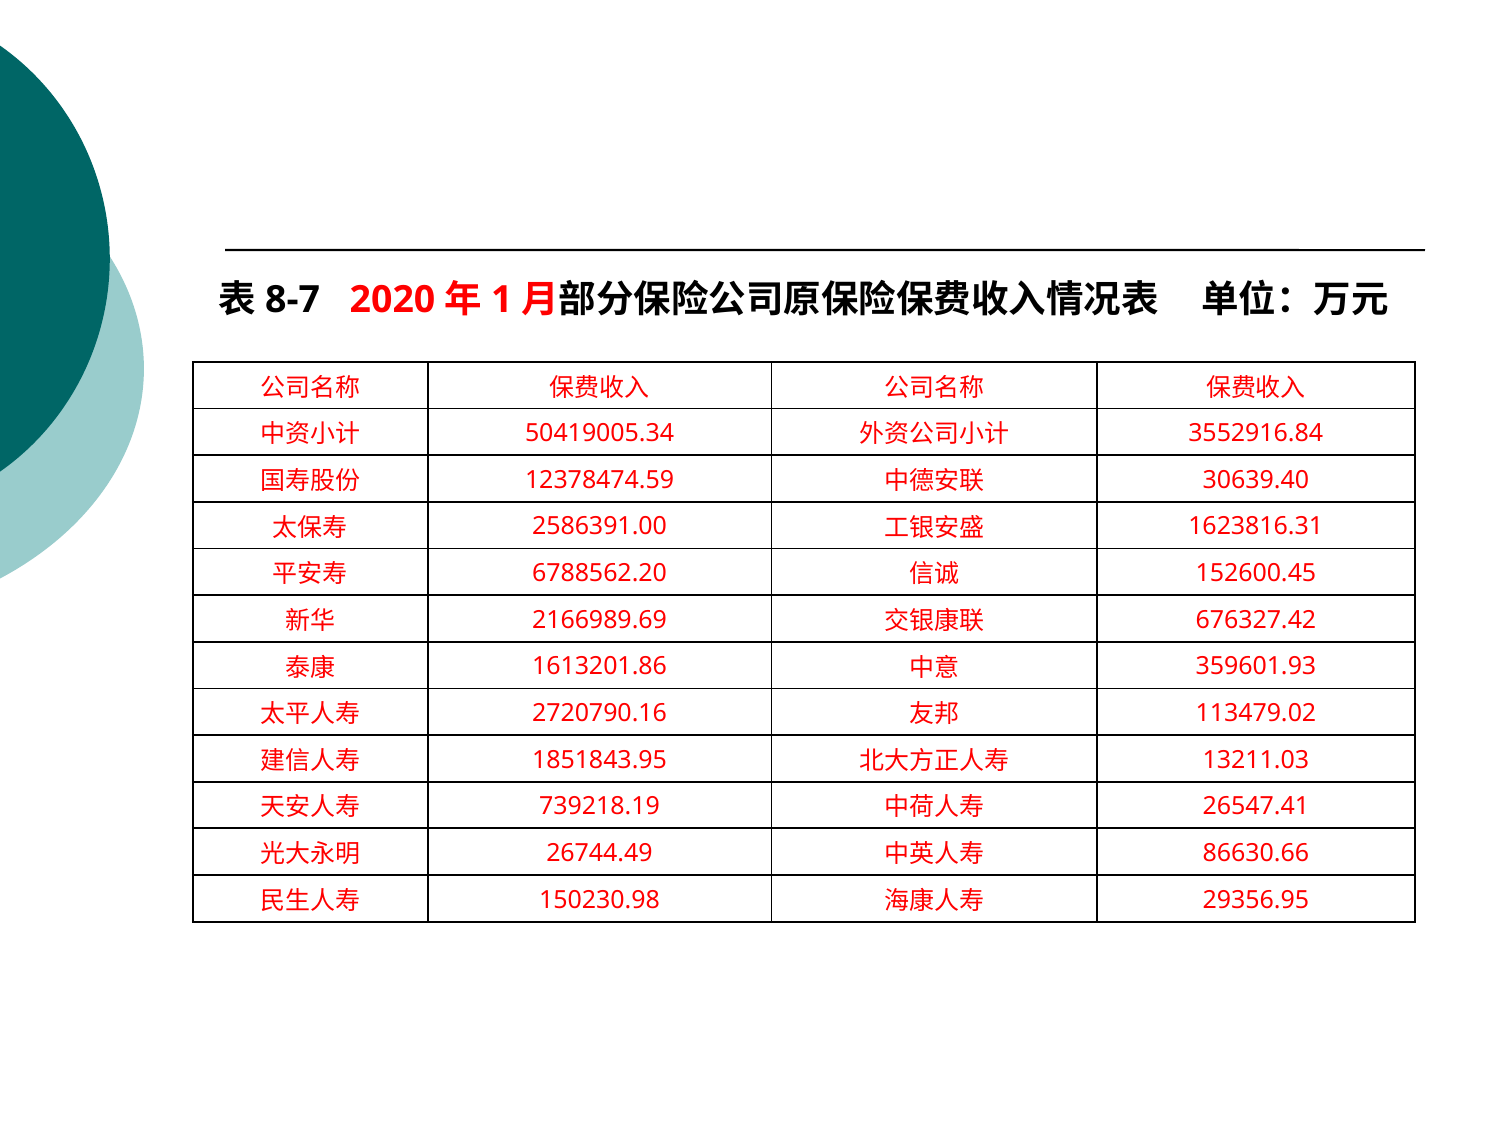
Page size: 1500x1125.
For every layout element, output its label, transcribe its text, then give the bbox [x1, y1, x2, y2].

table_cell 海康人寿 [772, 876, 1096, 921]
table_cell 新华 [194, 596, 427, 641]
table_cell 152600.45 [1098, 549, 1414, 594]
table_cell 中英人寿 [772, 829, 1096, 874]
table_cell 359601.93 [1098, 643, 1414, 688]
table_cell 6788562.20 [429, 549, 771, 594]
table_header 保费收入 [1098, 363, 1414, 408]
table_cell 中荷人寿 [772, 783, 1096, 827]
table_cell 113479.02 [1098, 689, 1414, 734]
table_cell 86630.66 [1098, 829, 1414, 874]
text_box 表8-7 2020年1月部分保险公司原保险保费收入情况表 单位：万元 [159, 267, 1449, 336]
table_cell 1851843.95 [429, 736, 771, 781]
table_cell 150230.98 [429, 876, 771, 921]
table_header 公司名称 [772, 363, 1096, 408]
table_cell 中德安联 [772, 456, 1096, 501]
table_cell 友邦 [772, 689, 1096, 734]
table_cell 26547.41 [1098, 783, 1414, 827]
table_cell 天安人寿 [194, 783, 427, 827]
table_cell 26744.49 [429, 829, 771, 874]
table_cell 交银康联 [772, 596, 1096, 641]
table_cell 平安寿 [194, 549, 427, 594]
table_header 公司名称 [194, 363, 427, 408]
table_cell 2720790.16 [429, 689, 771, 734]
table_cell 1613201.86 [429, 643, 771, 688]
table_cell 外资公司小计 [772, 409, 1096, 454]
table_cell 光大永明 [194, 829, 427, 874]
table_cell 国寿股份 [194, 456, 427, 501]
table_cell 2586391.00 [429, 503, 771, 548]
table_cell 13211.03 [1098, 736, 1414, 781]
table_cell 民生人寿 [194, 876, 427, 921]
table_cell 12378474.59 [429, 456, 771, 501]
table_cell 中资小计 [194, 409, 427, 454]
table_cell 太平人寿 [194, 689, 427, 734]
table_cell 739218.19 [429, 783, 771, 827]
table_cell 建信人寿 [194, 736, 427, 781]
table_cell 29356.95 [1098, 876, 1414, 921]
table_cell 2166989.69 [429, 596, 771, 641]
table_header 保费收入 [429, 363, 771, 408]
table_cell 太保寿 [194, 503, 427, 548]
table_cell 3552916.84 [1098, 409, 1414, 454]
table_cell 1623816.31 [1098, 503, 1414, 548]
table_cell 信诚 [772, 549, 1096, 594]
table_cell 泰康 [194, 643, 427, 688]
table_cell 北大方正人寿 [772, 736, 1096, 781]
table_cell 50419005.34 [429, 409, 771, 454]
table_cell 工银安盛 [772, 503, 1096, 548]
table_cell 中意 [772, 643, 1096, 688]
table_cell 676327.42 [1098, 596, 1414, 641]
table_cell 30639.40 [1098, 456, 1414, 501]
